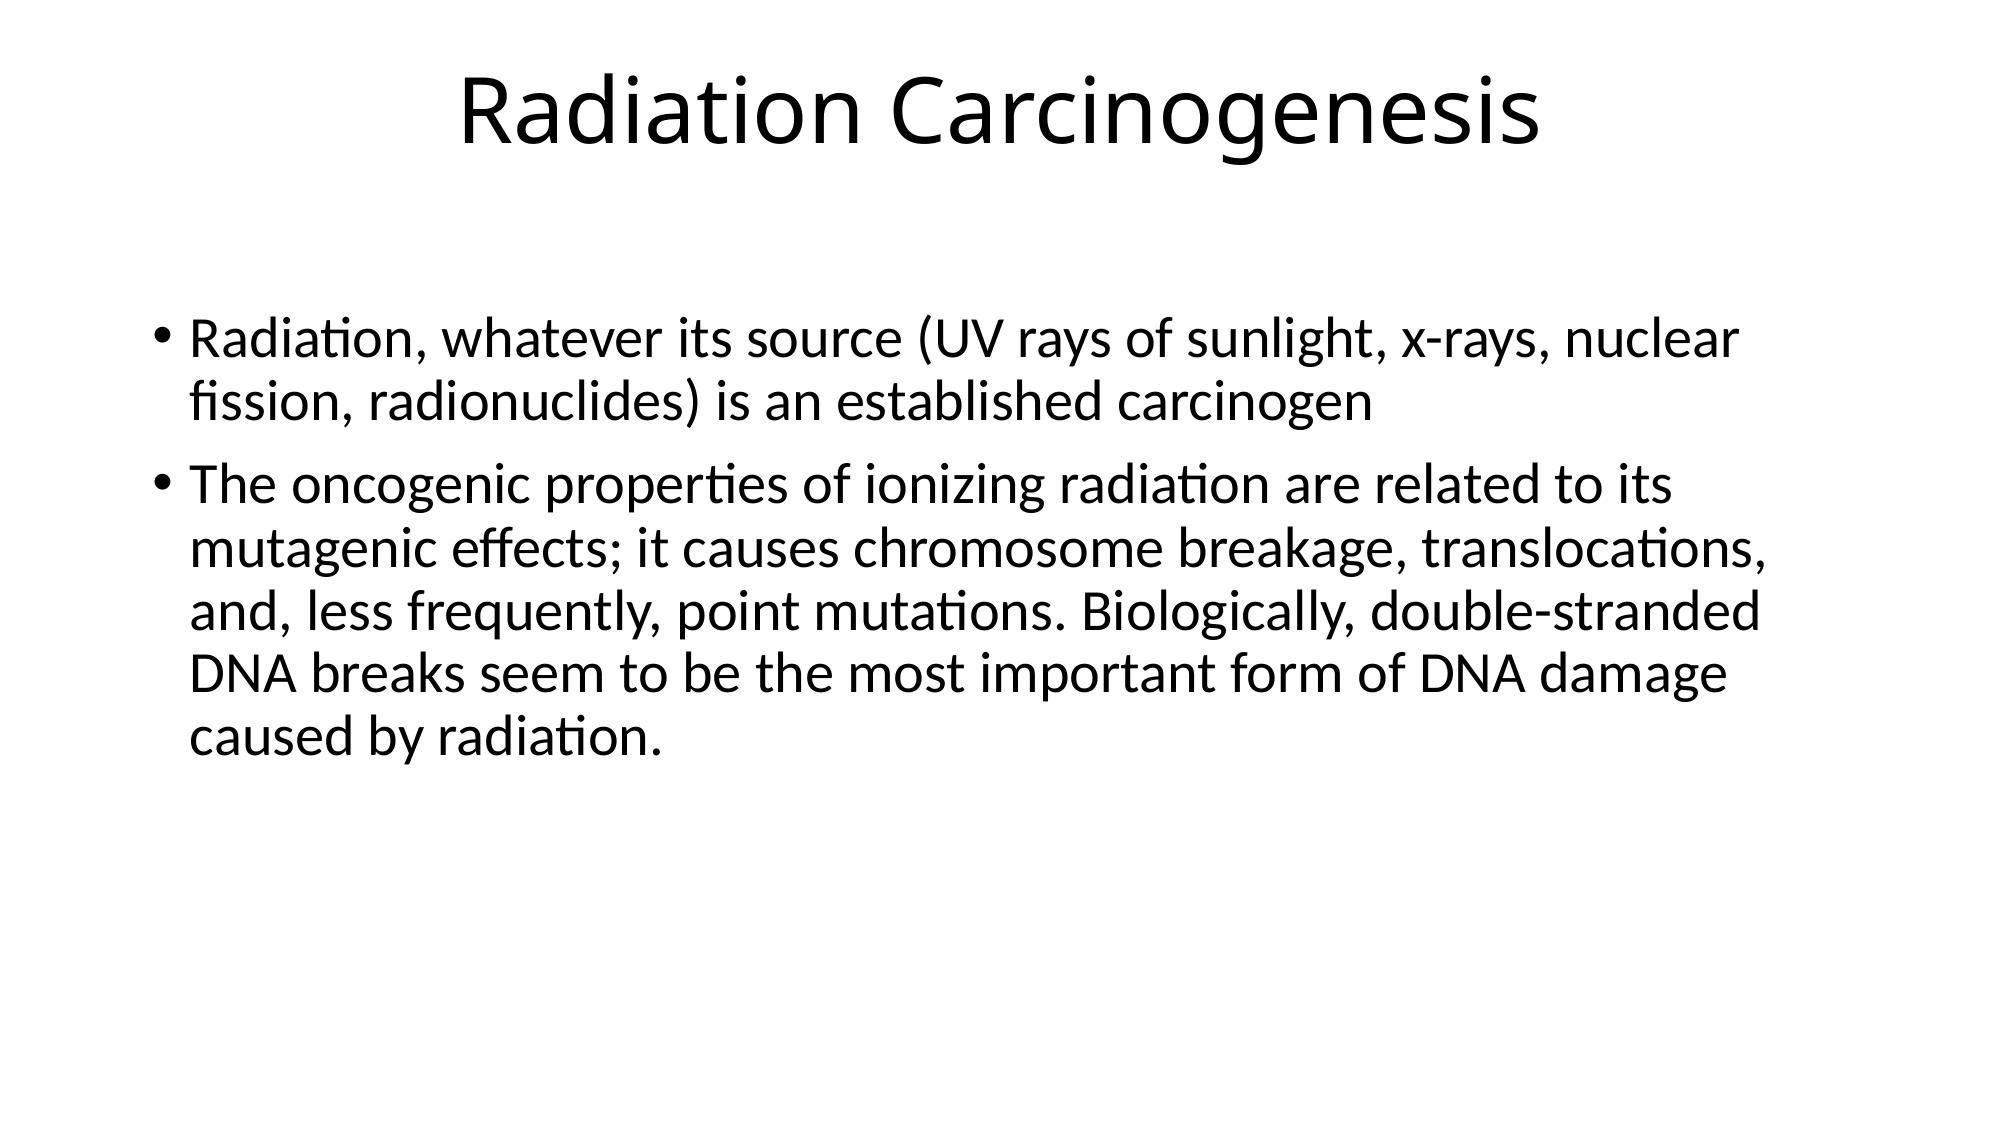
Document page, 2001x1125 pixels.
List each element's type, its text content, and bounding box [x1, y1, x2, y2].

list Radiation, whatever its source (UV rays of sunlight, x-rays, nuclear fission, radionuclides) is an established carcinogen The oncogenic properties of ionizing radiation are related to its mutagenic effects; it causes chromosome breakage, translocations, and, less frequently, point mutations. Biologically, double-stranded DNA breaks seem to be the most important form of DNA damage caused by radiation. [137, 299, 1863, 1014]
title Radiation Carcinogenesis [137, 59, 1863, 278]
